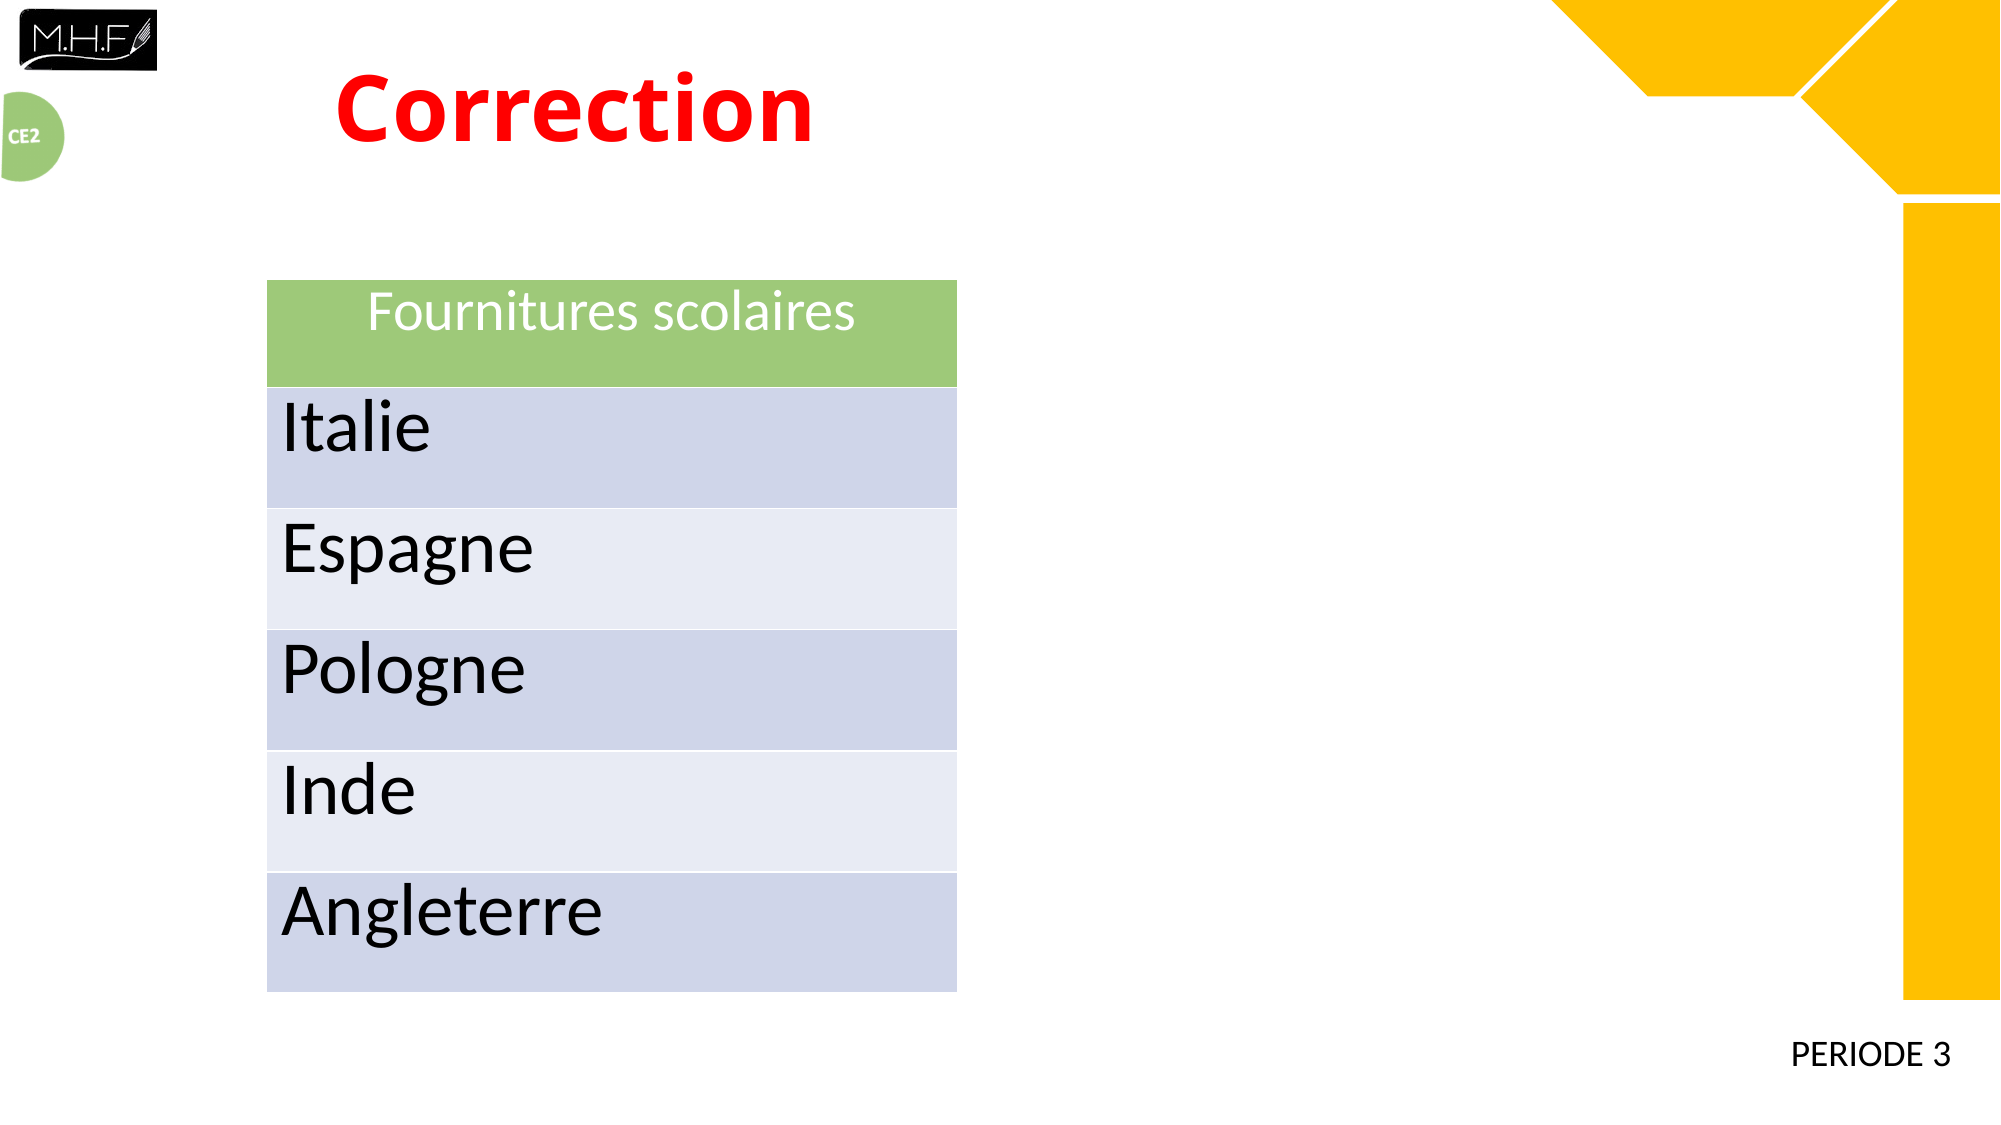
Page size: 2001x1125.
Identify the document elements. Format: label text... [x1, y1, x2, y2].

text_box [1799, 0, 2000, 196]
text_box [1549, 0, 1892, 98]
text_box [1902, 202, 2000, 1001]
picture [0, 71, 89, 220]
title Correction [318, 3, 1865, 221]
table_cell Angleterre [267, 873, 957, 992]
table_cell Italie [267, 388, 957, 508]
table_header Fournitures scolaires [267, 280, 957, 387]
picture [16, 7, 157, 74]
table_cell Inde [267, 752, 957, 871]
text_box PERIODE 3 [1362, 1021, 1967, 1125]
table_cell Espagne [267, 509, 957, 629]
table_cell Pologne [267, 630, 957, 750]
